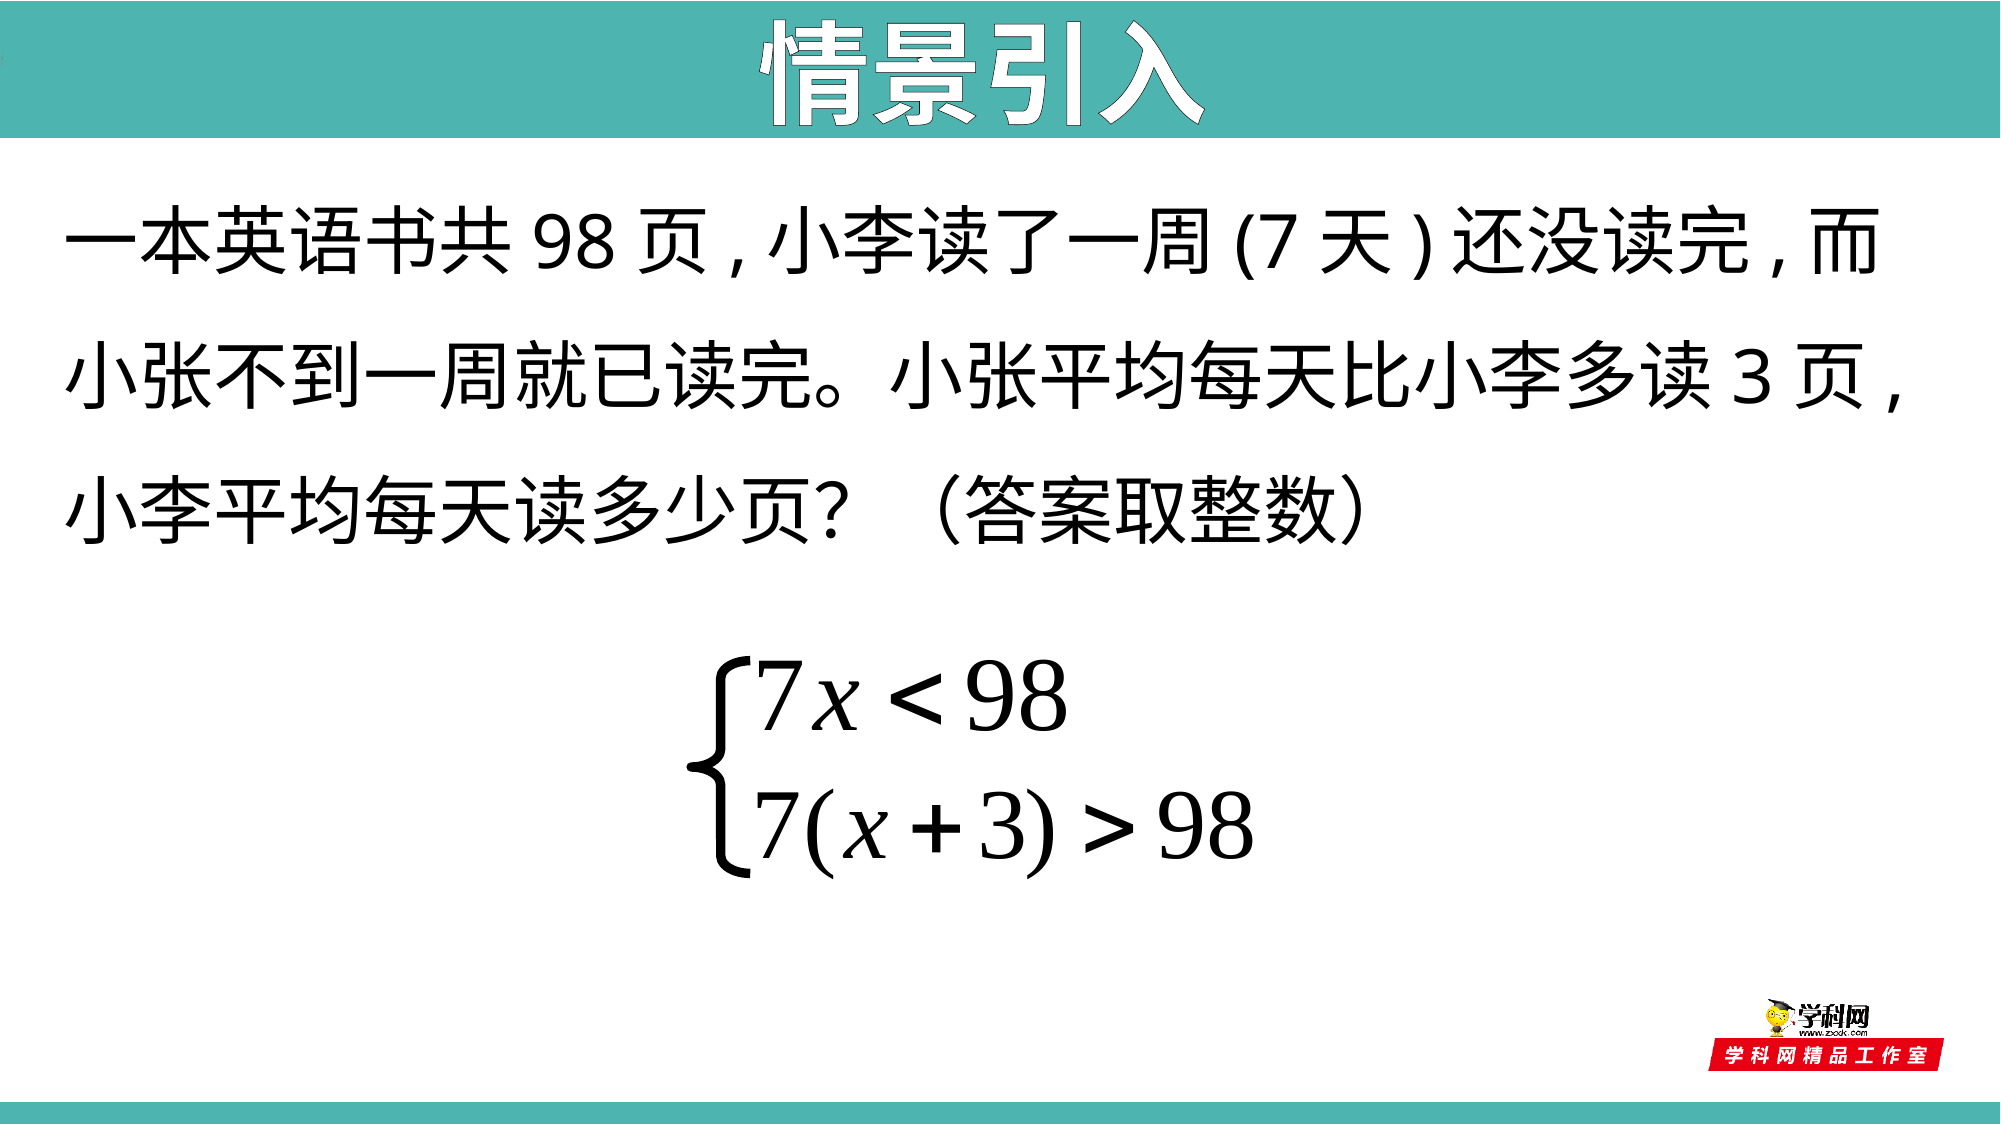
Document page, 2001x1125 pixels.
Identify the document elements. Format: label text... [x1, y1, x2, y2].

text_box 情景引入 [742, 0, 1223, 146]
picture [0, 1, 2001, 1124]
text_box 一本英语书共98页,小李读了一周(7天)还没读完,而小张不到一周就已读完。小张平均每天比小李多读3页,小李平均每天读多少页？（答案取整数） [49, 141, 1951, 561]
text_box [691, 633, 1274, 901]
